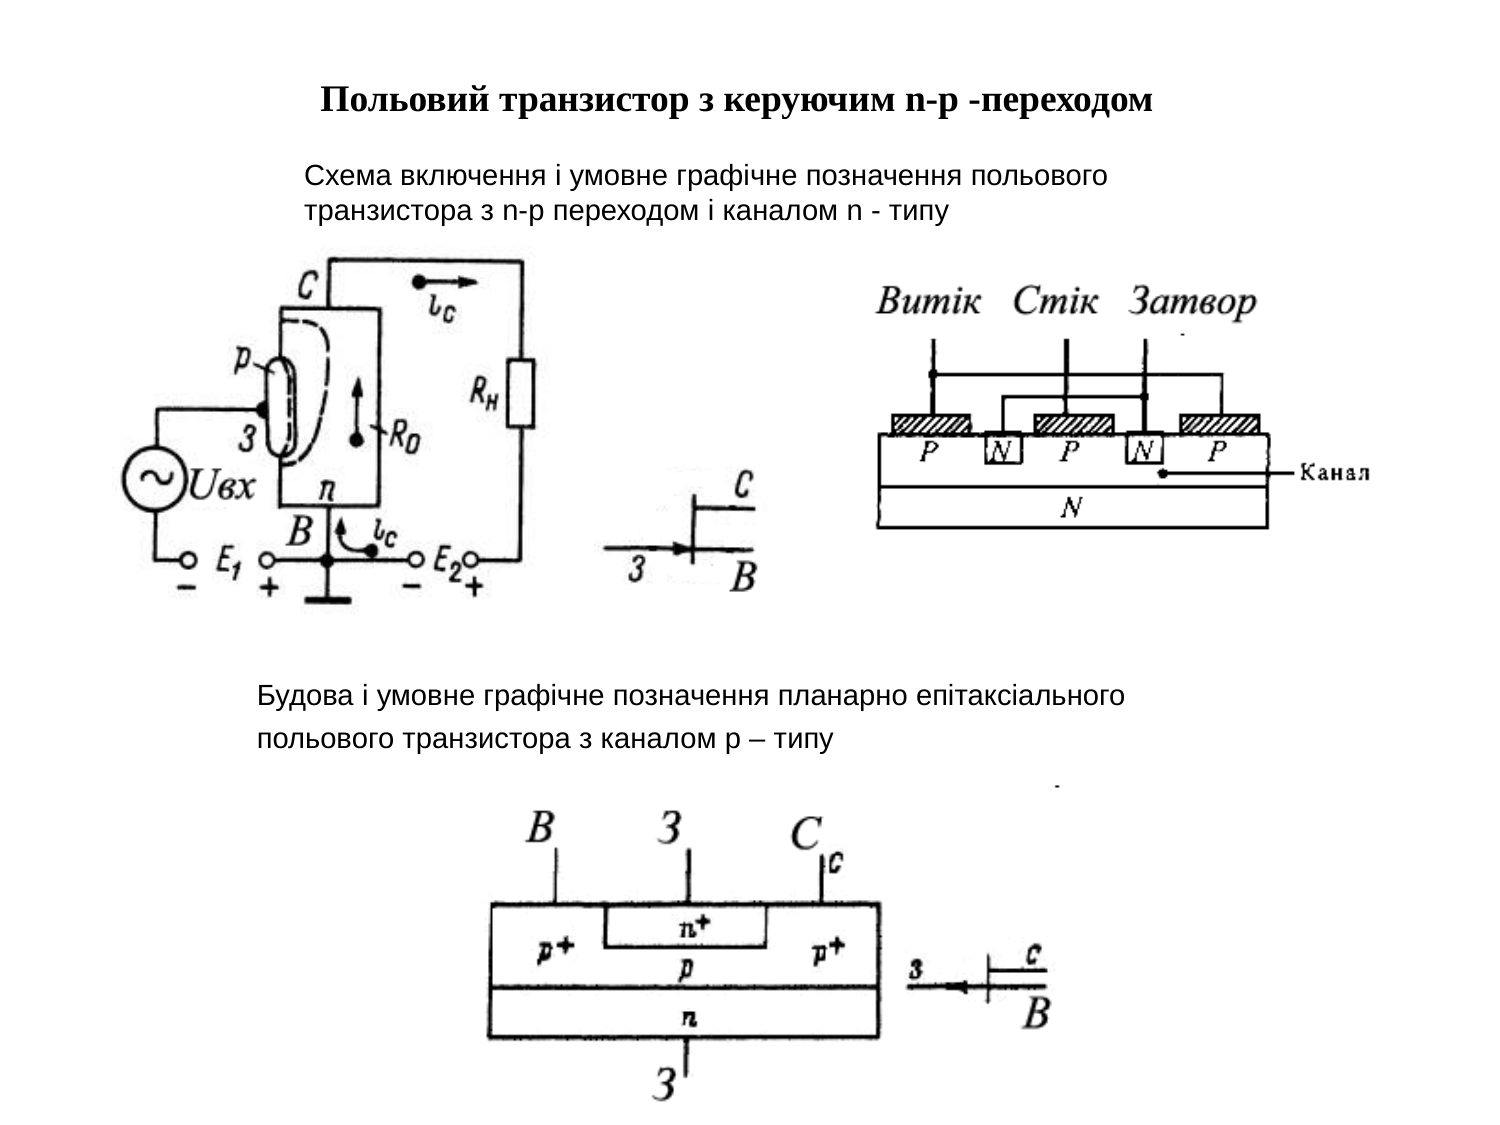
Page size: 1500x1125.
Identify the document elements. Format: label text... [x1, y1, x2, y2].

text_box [112, 219, 774, 614]
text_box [856, 278, 1376, 545]
text_box Схема включення і умовне графічне позначення польового транзистора з n-p переходом і каналом n - типу [289, 149, 1128, 234]
text_box Будова і умовне графічне позначення планарно епітаксіального польового транзистора з каналом p – типу [242, 668, 1221, 764]
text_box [454, 784, 1081, 1125]
text_box Польовий транзистор з керуючим n-р -переходом [305, 66, 1179, 127]
